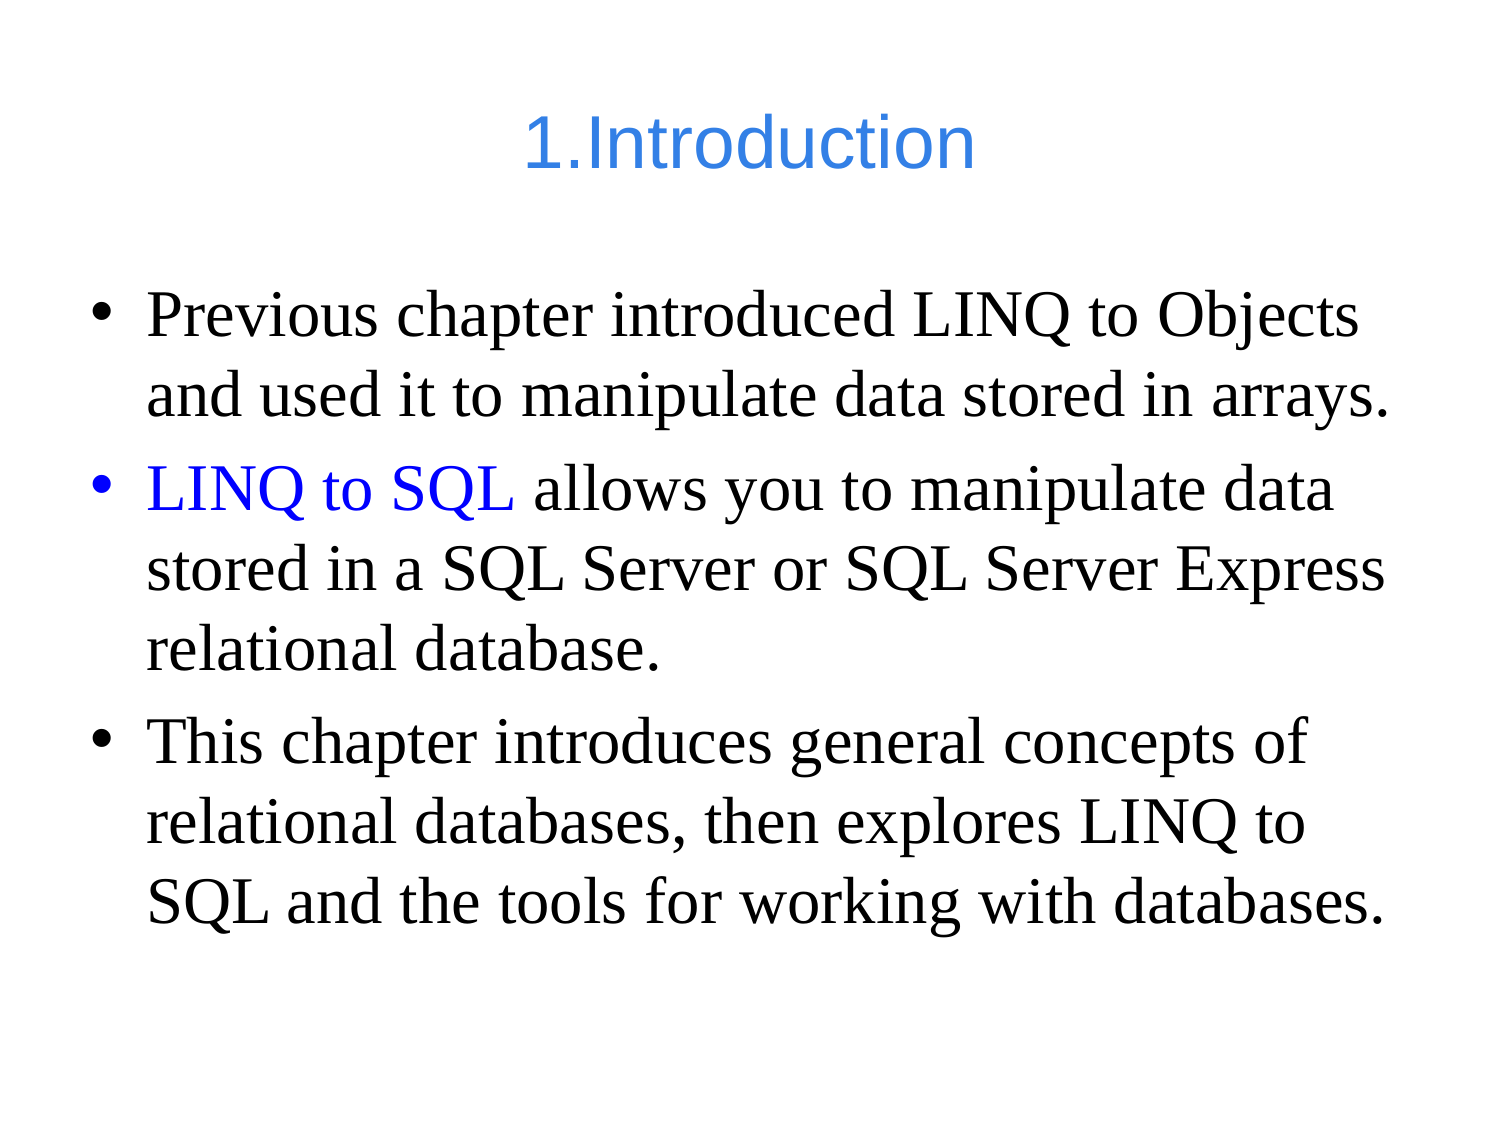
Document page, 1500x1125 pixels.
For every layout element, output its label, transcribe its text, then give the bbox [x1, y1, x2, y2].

list Previous chapter introduced LINQ to Objects and used it to manipulate data stored in arrays. LINQ to SQL allows you to manipulate data stored in a SQL Server or SQL Server Express relational database. This chapter introduces general concepts of relational databases, then explores LINQ to SQL and the tools for working with databases. [75, 262, 1425, 1005]
title 1.Introduction [75, 45, 1425, 233]
